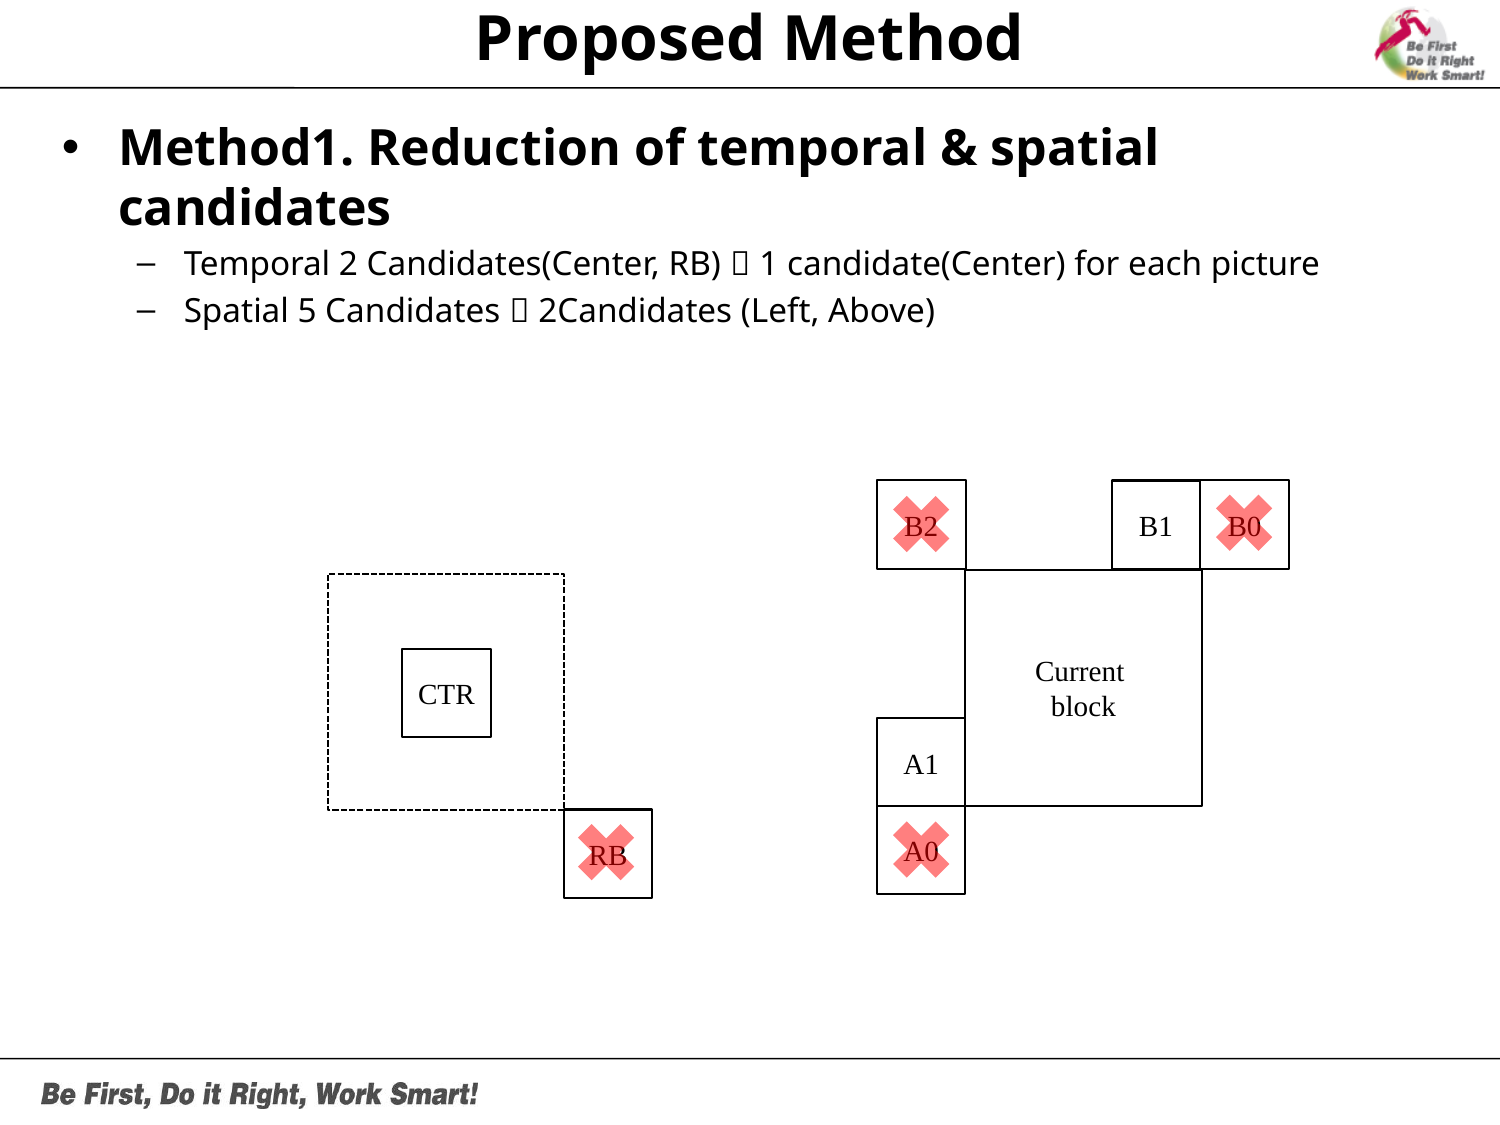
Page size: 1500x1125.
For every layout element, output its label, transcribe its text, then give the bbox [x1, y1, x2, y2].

text_box [890, 819, 952, 880]
picture [41, 1082, 478, 1109]
text_box B2 [875, 478, 968, 571]
text_box B1 [1110, 478, 1198, 571]
title Proposed Method [74, 0, 1426, 108]
text_box A1 [875, 716, 967, 804]
list Method1. Reduction of temporal & spatial candidates Temporal 2 Candidates(Center, RB)  1 candidate(Center) for each picture Spatial 5 Candidates  2Candidates (Left, Above) [46, 108, 1454, 1032]
text_box [575, 821, 637, 883]
text_box Current block [963, 567, 1204, 808]
text_box RB [562, 807, 654, 900]
text_box B0 [1198, 478, 1291, 571]
text_box [890, 493, 952, 555]
text_box A0 [875, 804, 967, 896]
picture [1426, 5, 1489, 83]
text_box [326, 572, 566, 812]
text_box CTR [400, 647, 493, 739]
text_box [1213, 492, 1275, 553]
